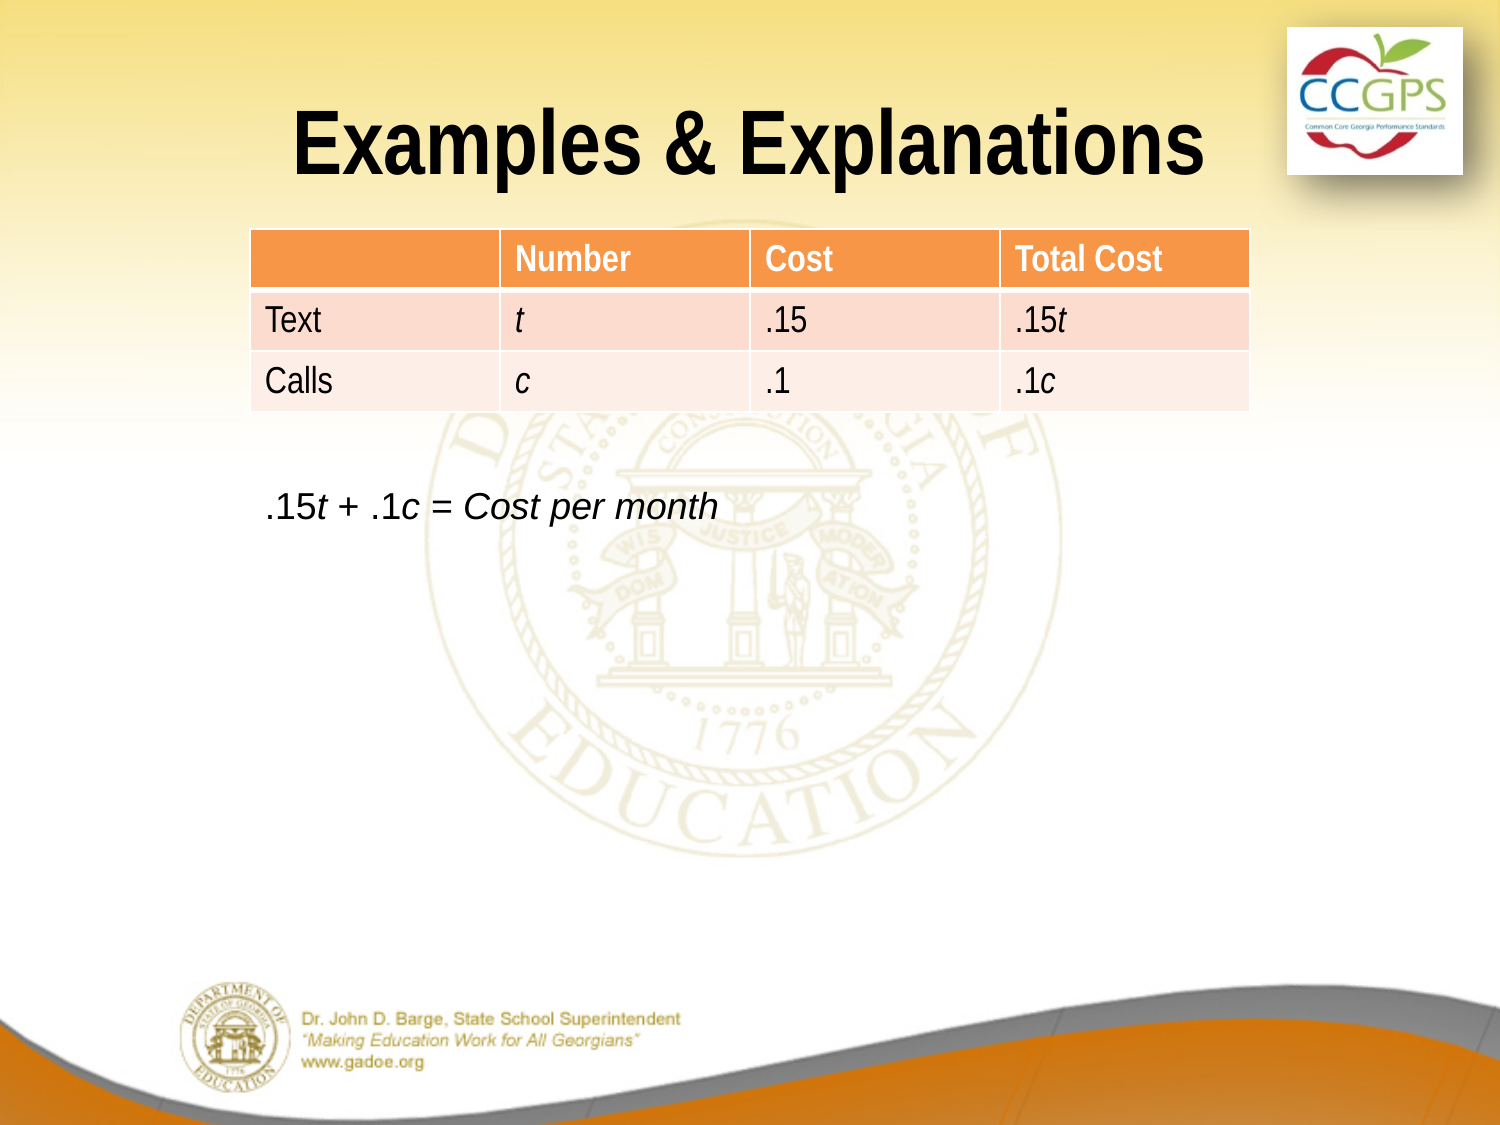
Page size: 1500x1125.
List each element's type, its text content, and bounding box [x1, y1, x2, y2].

subtitle [224, 287, 1276, 926]
text_box .15t + .1c = Cost per month [249, 474, 1250, 535]
table_cell Text [251, 293, 499, 350]
table_header Cost [751, 230, 999, 287]
picture [0, 0, 1500, 1125]
title Examples & Explanations [112, 74, 1281, 201]
table_cell t [501, 293, 749, 350]
table_cell .1 [751, 352, 999, 411]
table_header [251, 230, 499, 287]
table_cell Calls [251, 352, 499, 411]
table_cell .15t [1001, 293, 1249, 350]
table_header Number [501, 230, 749, 287]
table_cell c [501, 352, 749, 411]
table_cell .1c [1001, 352, 1249, 411]
table_header Total Cost [1001, 230, 1249, 287]
table_cell .15 [751, 293, 999, 350]
